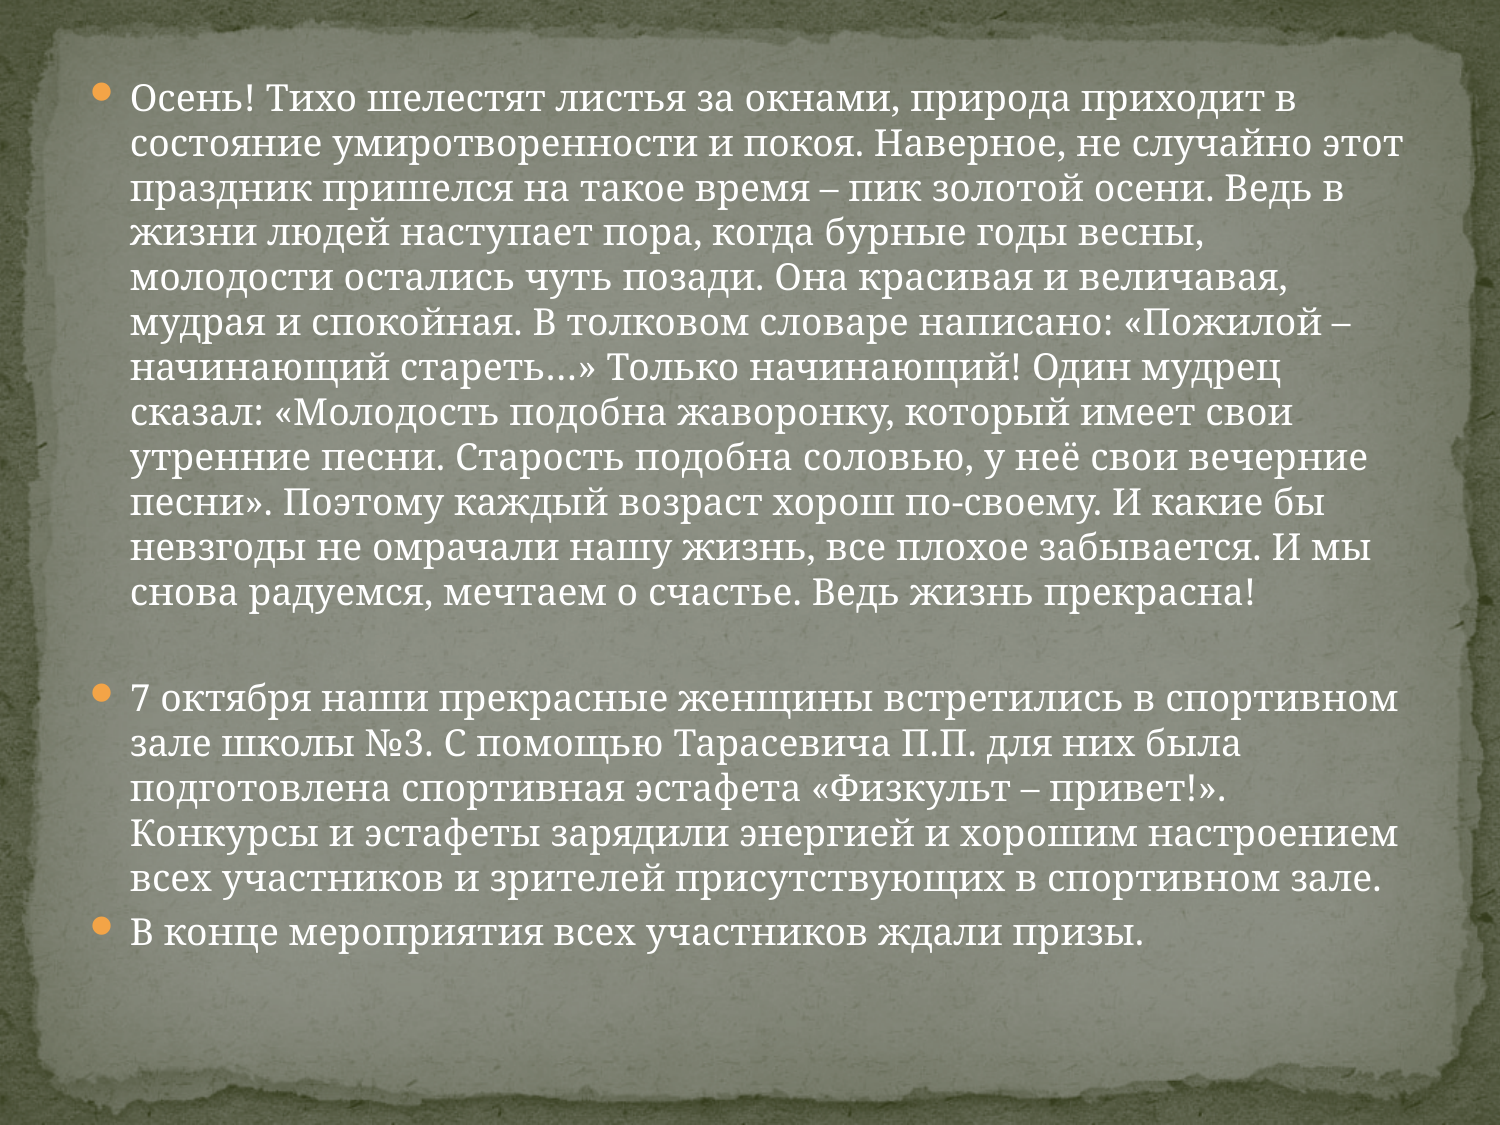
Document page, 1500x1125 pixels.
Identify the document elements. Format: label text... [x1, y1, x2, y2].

list Осень! Тихо шелестят листья за окнами, природа приходит в состояние умиротворенности и покоя. Наверное, не случайно этот праздник пришелся на такое время – пик золотой осени. Ведь в жизни людей наступает пора, когда бурные годы весны, молодости остались чуть позади. Она красивая и величавая, мудрая и спокойная. В толковом словаре написано: «Пожилой – начинающий стареть…» Только начинающий! Один мудрец сказал: «Молодость подобна жаворонку, который имеет свои утренние песни. Старость подобна соловью, у неё свои вечерние песни». Поэтому каждый возраст хорош по-своему. И какие бы невзгоды не омрачали нашу жизнь, все плохое забывается. И мы снова радуемся, мечтаем о счастье. Ведь жизнь прекрасна! 7 октября наши прекрасные женщины встретились в спортивном зале школы №3. С помощью Тарасевича П.П. для них была подготовлена спортивная эстафета «Физкульт – привет!». Конкурсы и эстафеты зарядили энергией и хорошим настроением всех участников и зрителей присутствующих в спортивном зале. В конце мероприятия всех участников ждали призы. [75, 66, 1425, 1000]
